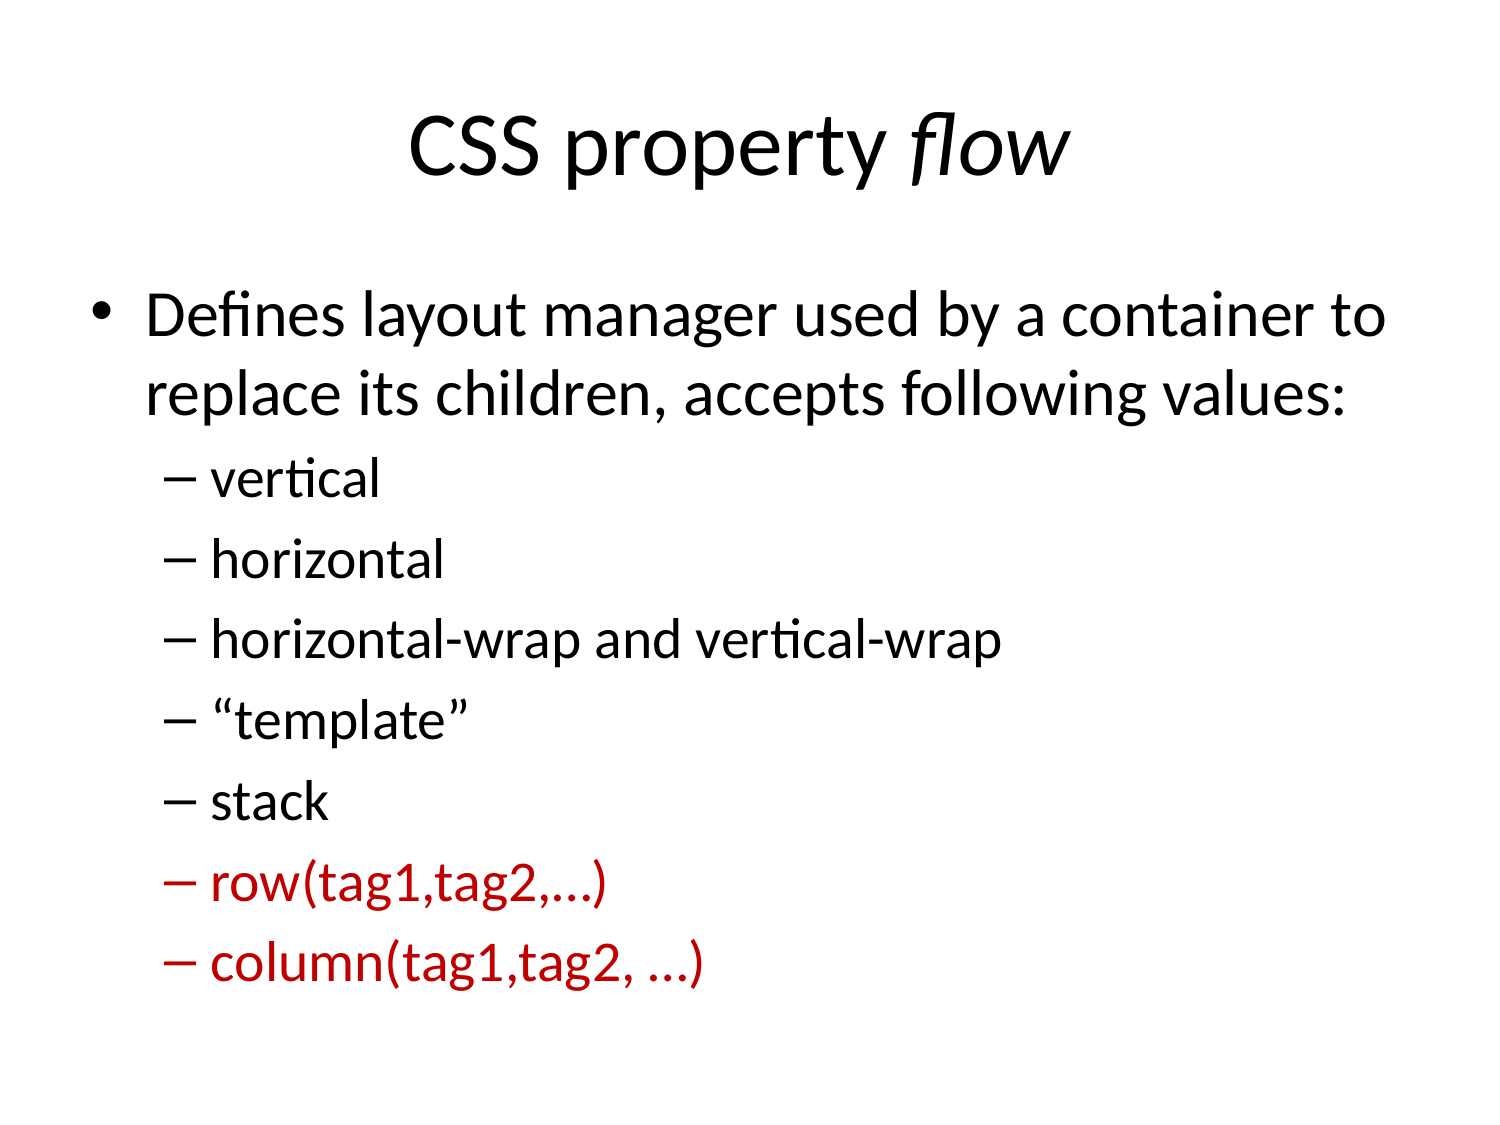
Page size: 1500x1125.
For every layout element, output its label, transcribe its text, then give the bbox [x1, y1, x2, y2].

title CSS property flow [75, 45, 1425, 233]
list Defines layout manager used by a container to replace its children, accepts following values: vertical horizontal horizontal-wrap and vertical-wrap “template” stack row(tag1,tag2,…) column(tag1,tag2, …) [75, 262, 1425, 1005]
